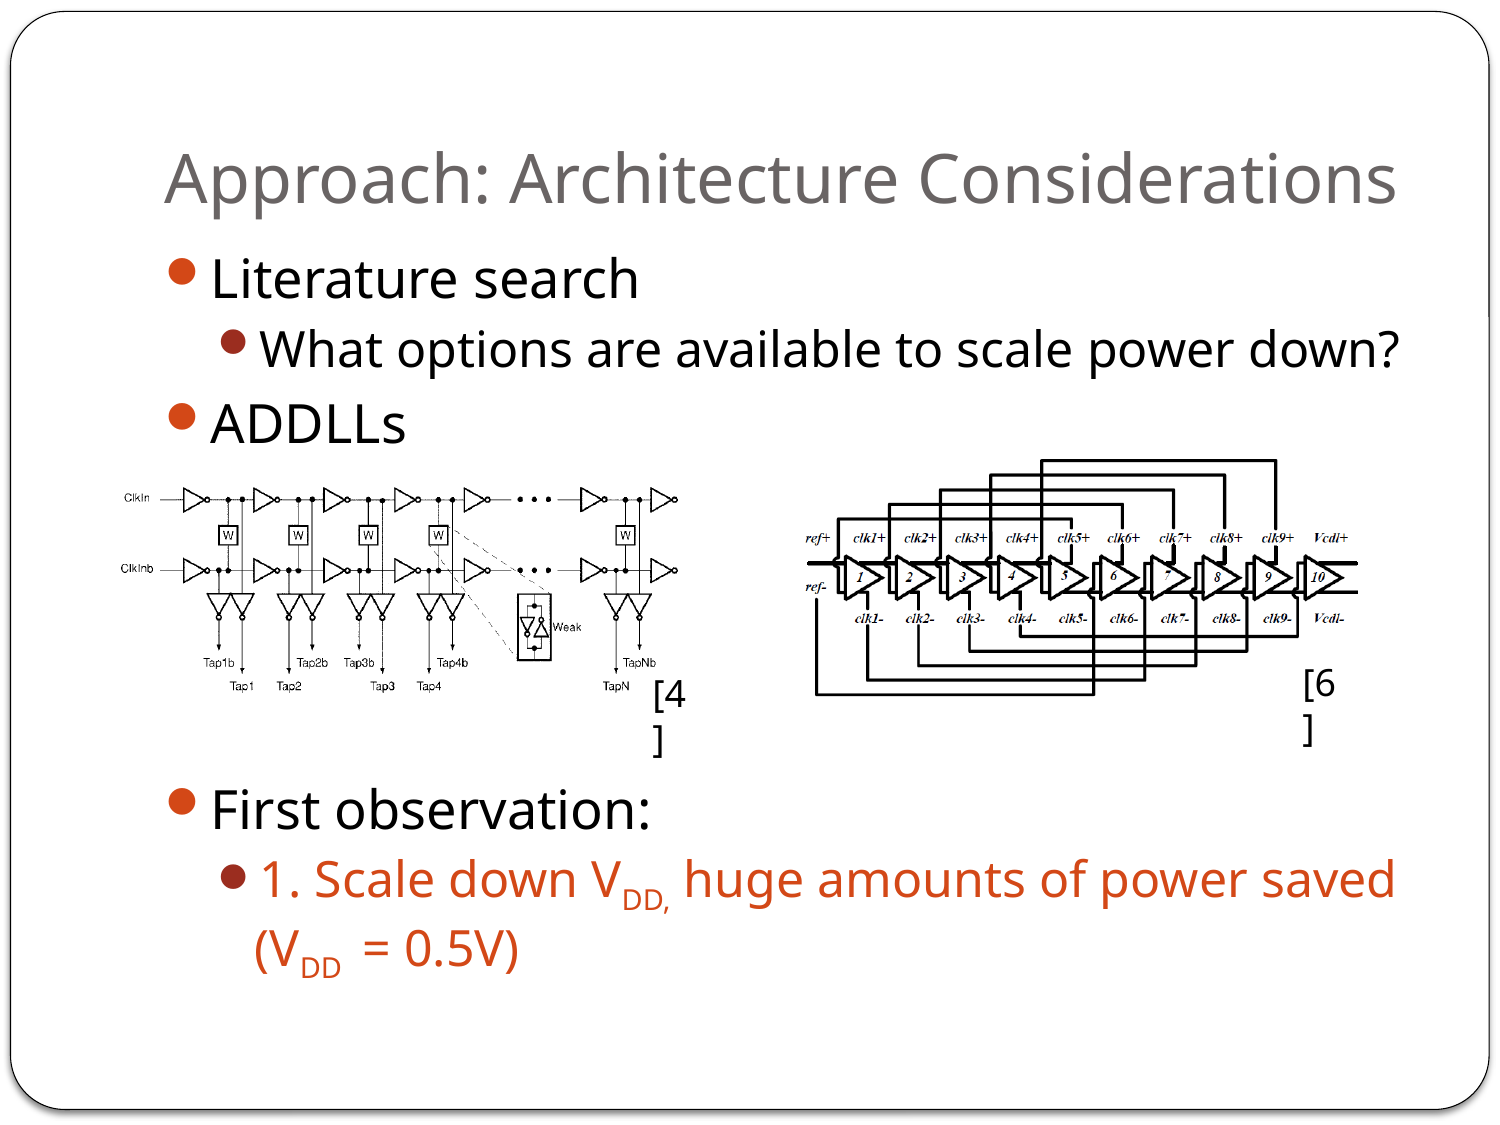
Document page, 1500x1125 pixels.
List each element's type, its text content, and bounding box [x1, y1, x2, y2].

text_box [4] [637, 662, 713, 768]
picture [787, 437, 1364, 713]
picture [112, 474, 688, 695]
list Literature search What options are available to scale power down? ADDLLs First observation: 1. Scale down VDD, huge amounts of power saved (VDD = 0.5V) [150, 237, 1425, 988]
title Approach: Architecture Considerations [150, 45, 1425, 233]
text_box [6] [1287, 721, 1363, 757]
